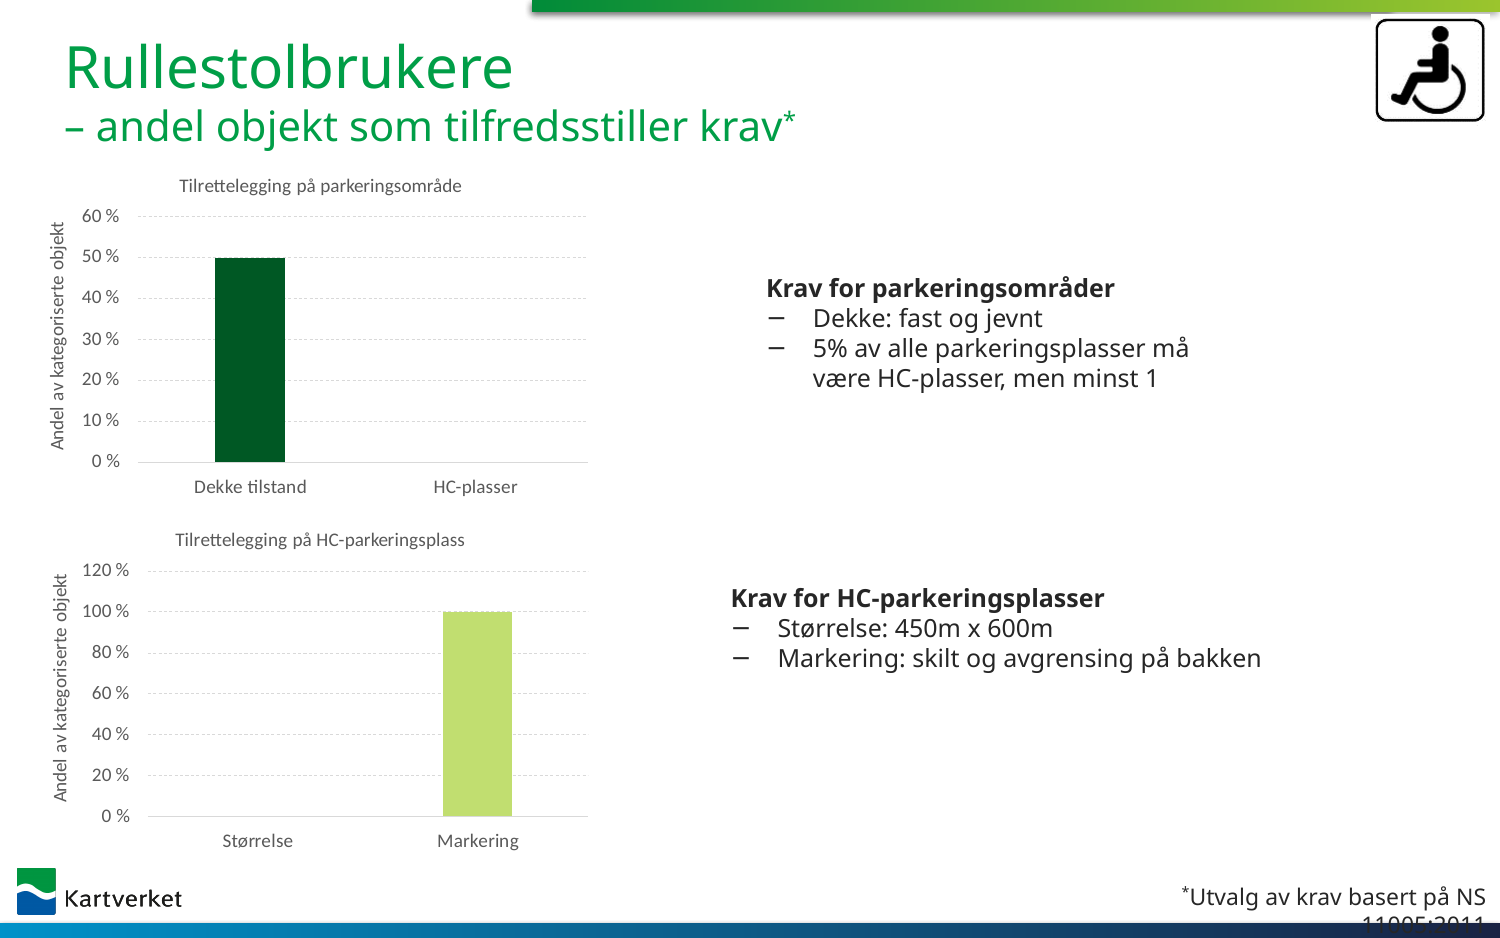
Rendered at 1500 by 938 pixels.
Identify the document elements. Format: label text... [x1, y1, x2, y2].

picture [41, 166, 599, 505]
picture [1371, 13, 1491, 127]
text_box Krav for HC-parkeringsplasser Størrelse: 450m x 600m Markering: skilt og avgrensing på bakken [715, 574, 1278, 680]
text_box Rullestolbrukere – andel objekt som tilfredsstiller krav* [49, 23, 1431, 158]
picture [41, 520, 599, 859]
text_box Krav for parkeringsområder Dekke: fast og jevnt 5% av alle parkeringsplasser må være HC-plasser, men minst 1 [751, 264, 1232, 400]
text_box *Utvalg av krav basert på NS 11005:2011 [1068, 873, 1500, 938]
